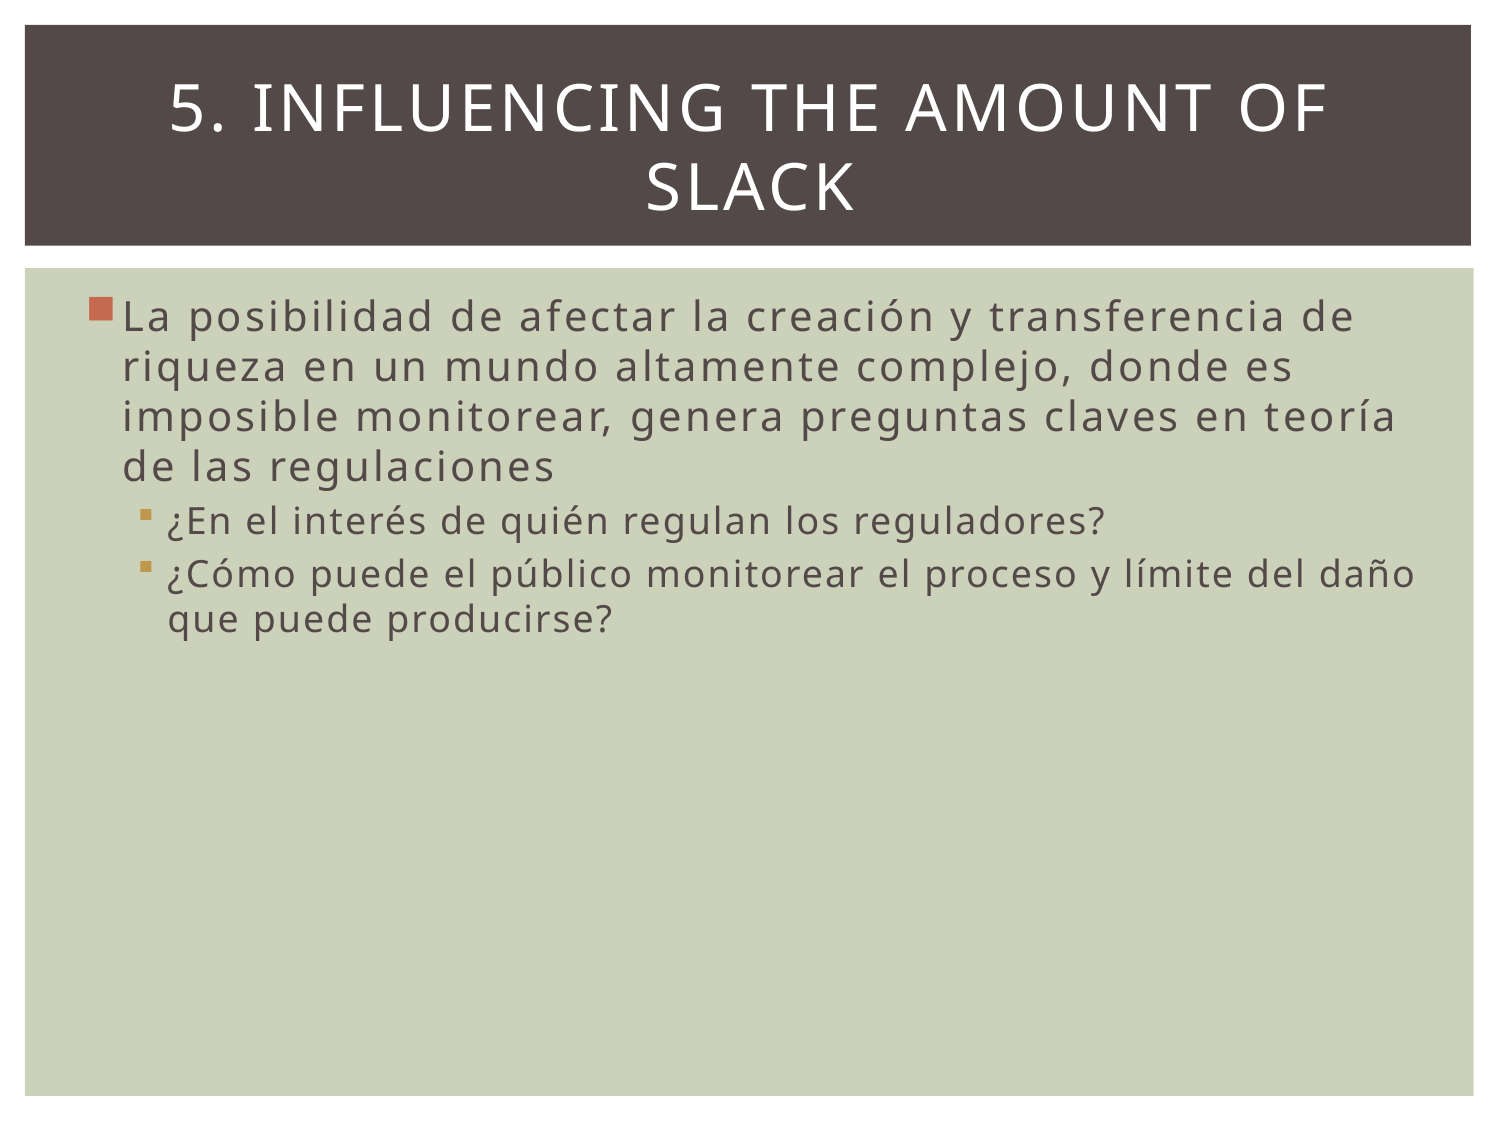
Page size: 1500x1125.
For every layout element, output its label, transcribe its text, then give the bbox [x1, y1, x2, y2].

list La posibilidad de afectar la creación y transferencia de riqueza en un mundo altamente complejo, donde es imposible monitorear, genera preguntas claves en teoría de las regulaciones ¿En el interés de quién regulan los reguladores? ¿Cómo puede el público monitorear el proceso y límite del daño que puede producirse? [62, 281, 1442, 1005]
title 5. Influencing the amount of slack [62, 58, 1438, 232]
